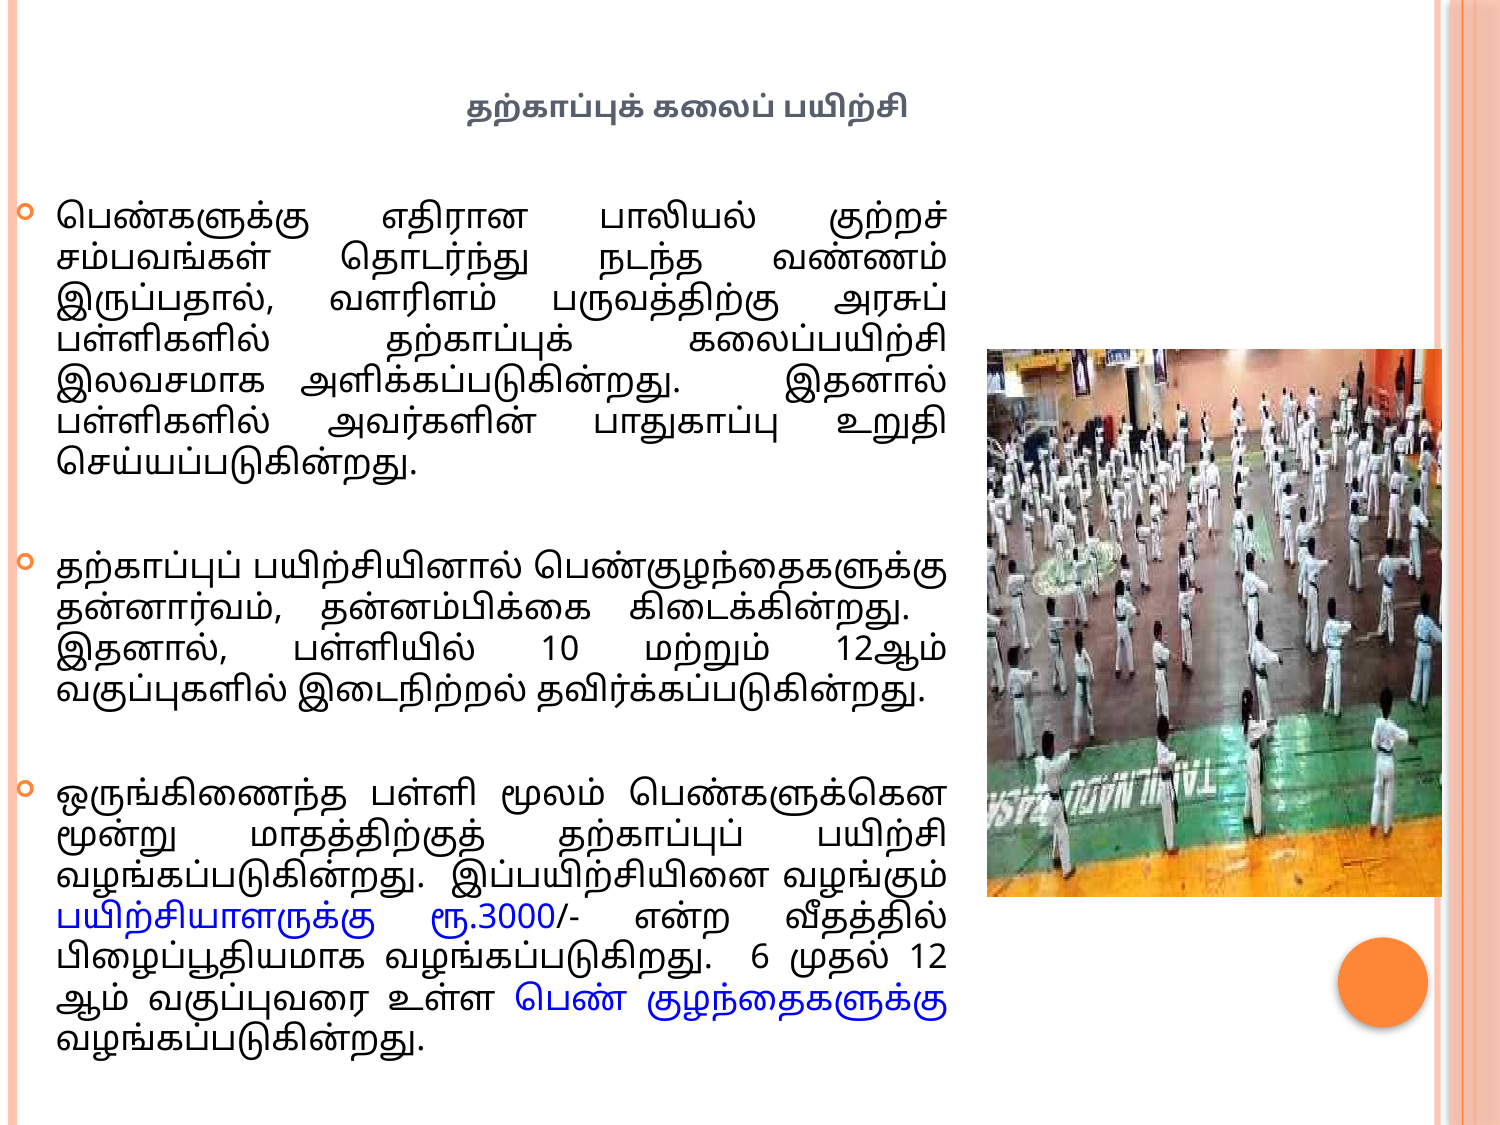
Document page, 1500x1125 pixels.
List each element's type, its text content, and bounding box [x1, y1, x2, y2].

list பெண்களுக்கு எதிரான பாலியல் குற்றச் சம்பவங்கள் தொடர்ந்து நடந்த வண்ணம் இருப்பதால், வளரிளம் பருவத்திற்கு அரசுப் பள்ளிகளில் தற்காப்புக் கலைப்பயிற்சி இலவசமாக அளிக்கப்படுகின்றது. இதனால் பள்ளிகளில் அவர்களின் பாதுகாப்பு உறுதி செய்யப்படுகின்றது. தற்காப்புப் பயிற்சியினால் பெண்குழந்தைகளுக்கு தன்னார்வம், தன்னம்பிக்கை கிடைக்கின்றது. இதனால், பள்ளியில் 10 மற்றும் 12ஆம் வகுப்புகளில் இடைநிற்றல் தவிர்க்கப்படுகின்றது. ஒருங்கிணைந்த பள்ளி மூலம் பெண்களுக்கென மூன்று மாதத்திற்குத் தற்காப்புப் பயிற்சி வழங்கப்படுகின்றது. இப்பயிற்சியினை வழங்கும் பயிற்சியாளருக்கு ரூ.3000/- என்ற வீதத்தில் பிழைப்பூதியமாக வழங்கப்படுகிறது. 6 முதல் 12 ஆம் வகுப்புவரை உள்ள பெண் குழந்தைகளுக்கு வழங்கப்படுகின்றது. [0, 187, 963, 1100]
picture [986, 349, 1443, 898]
title தற்காப்புக் கலைப் பயிற்சி [75, 45, 1300, 175]
